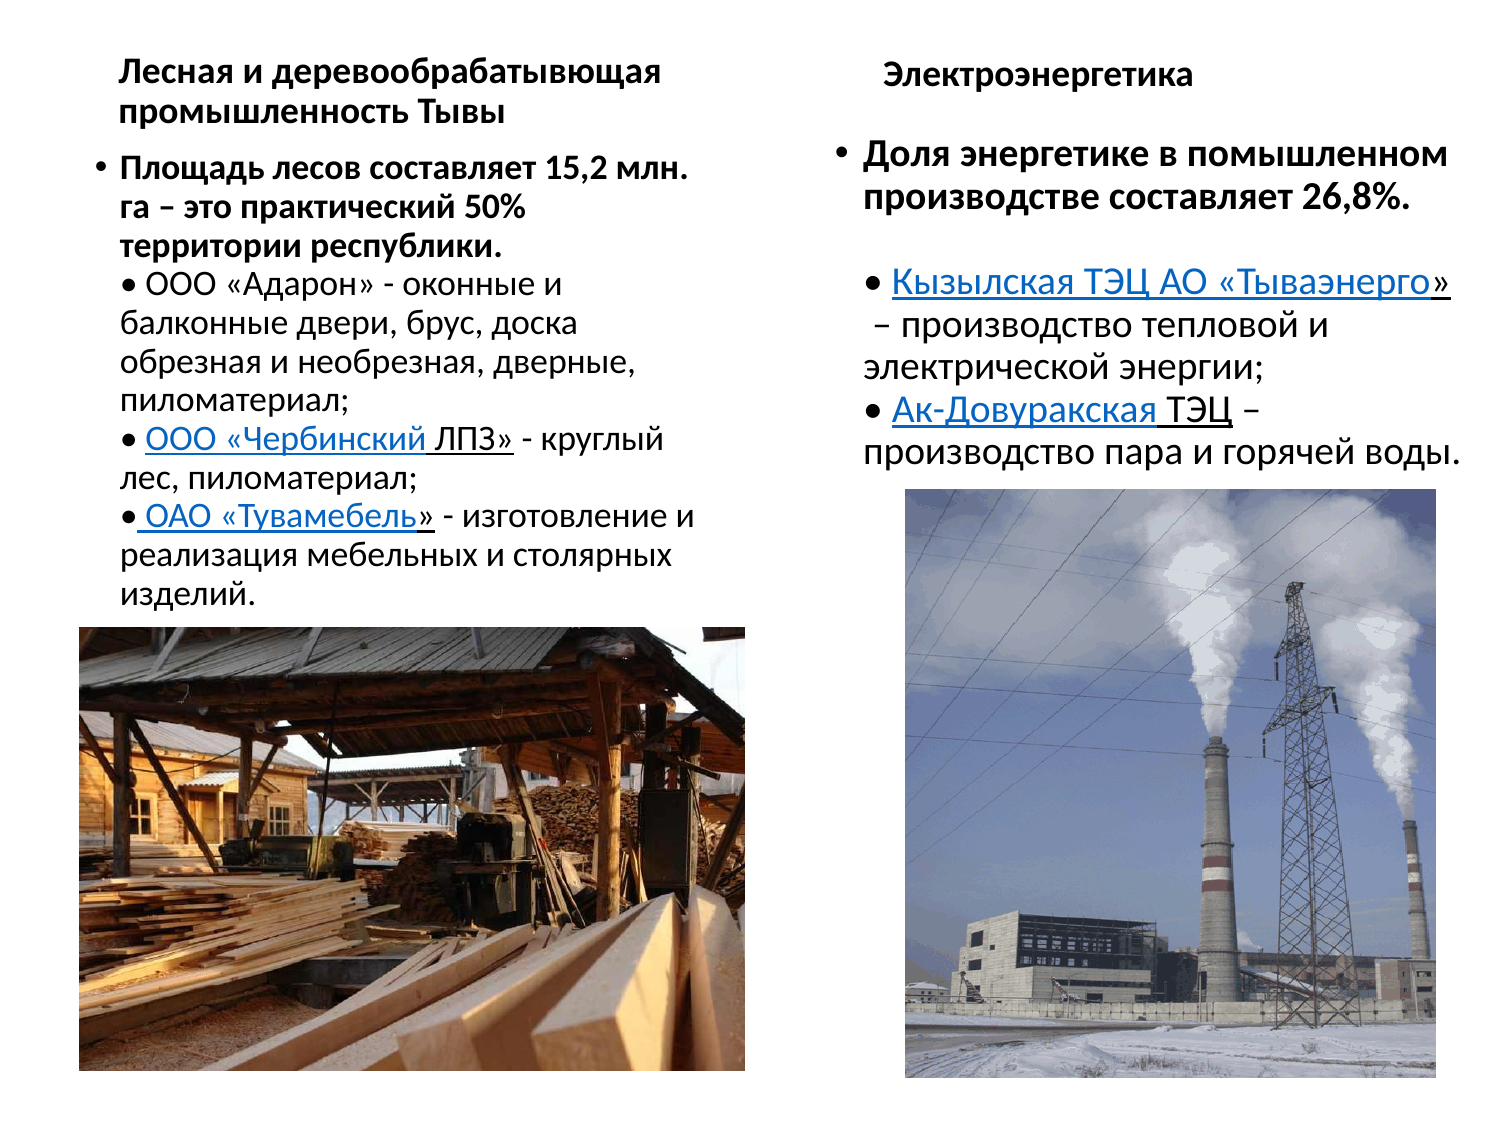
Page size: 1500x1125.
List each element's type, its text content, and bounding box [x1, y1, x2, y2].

list Лесная и деревообрабатывющая промышленность Тывы [103, 42, 691, 140]
picture [79, 627, 745, 1071]
list Электроэнергетика [868, 42, 1329, 102]
list Площадь лесов составляет 15,2 млн. га – это практический 50% территории республики. • ООО «Адарон» - оконные и балконные двери, брус, доска обрезная и необрезная, дверные, пиломатериал; • ООО «Чербинский ЛПЗ» - круглый лес, пиломатериал; • ОАО «Тувамебель» - изготовление и реализация мебельных и столярных изделий. [79, 141, 715, 622]
picture [905, 489, 1436, 1078]
list Доля энергетике в помышленном производстве составляет 26,8%. • Кызылская ТЭЦ АО «Тываэнерго» – производство тепловой и электрической энергии; • Ак-Довуракская ТЭЦ – производство пара и горячей воды. [819, 125, 1483, 492]
